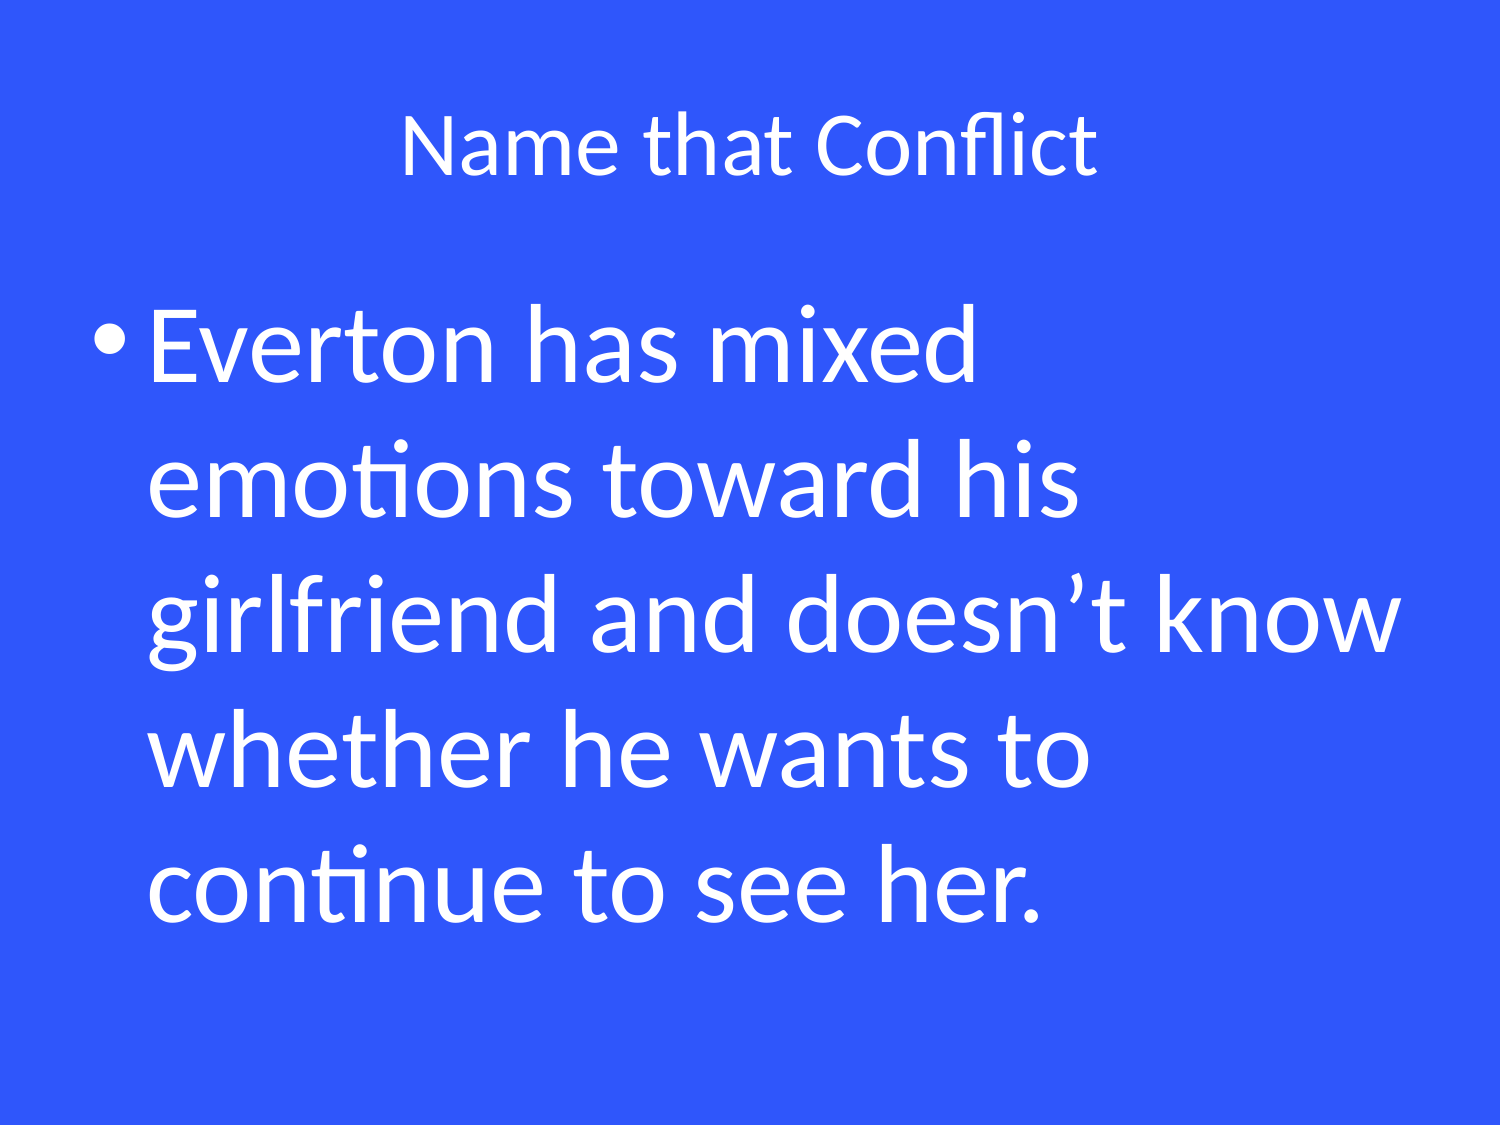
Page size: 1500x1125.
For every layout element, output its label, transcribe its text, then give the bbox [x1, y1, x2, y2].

list Everton has mixed emotions toward his girlfriend and doesn’t know whether he wants to continue to see her. [75, 262, 1425, 1005]
title Name that Conflict [75, 45, 1425, 233]
